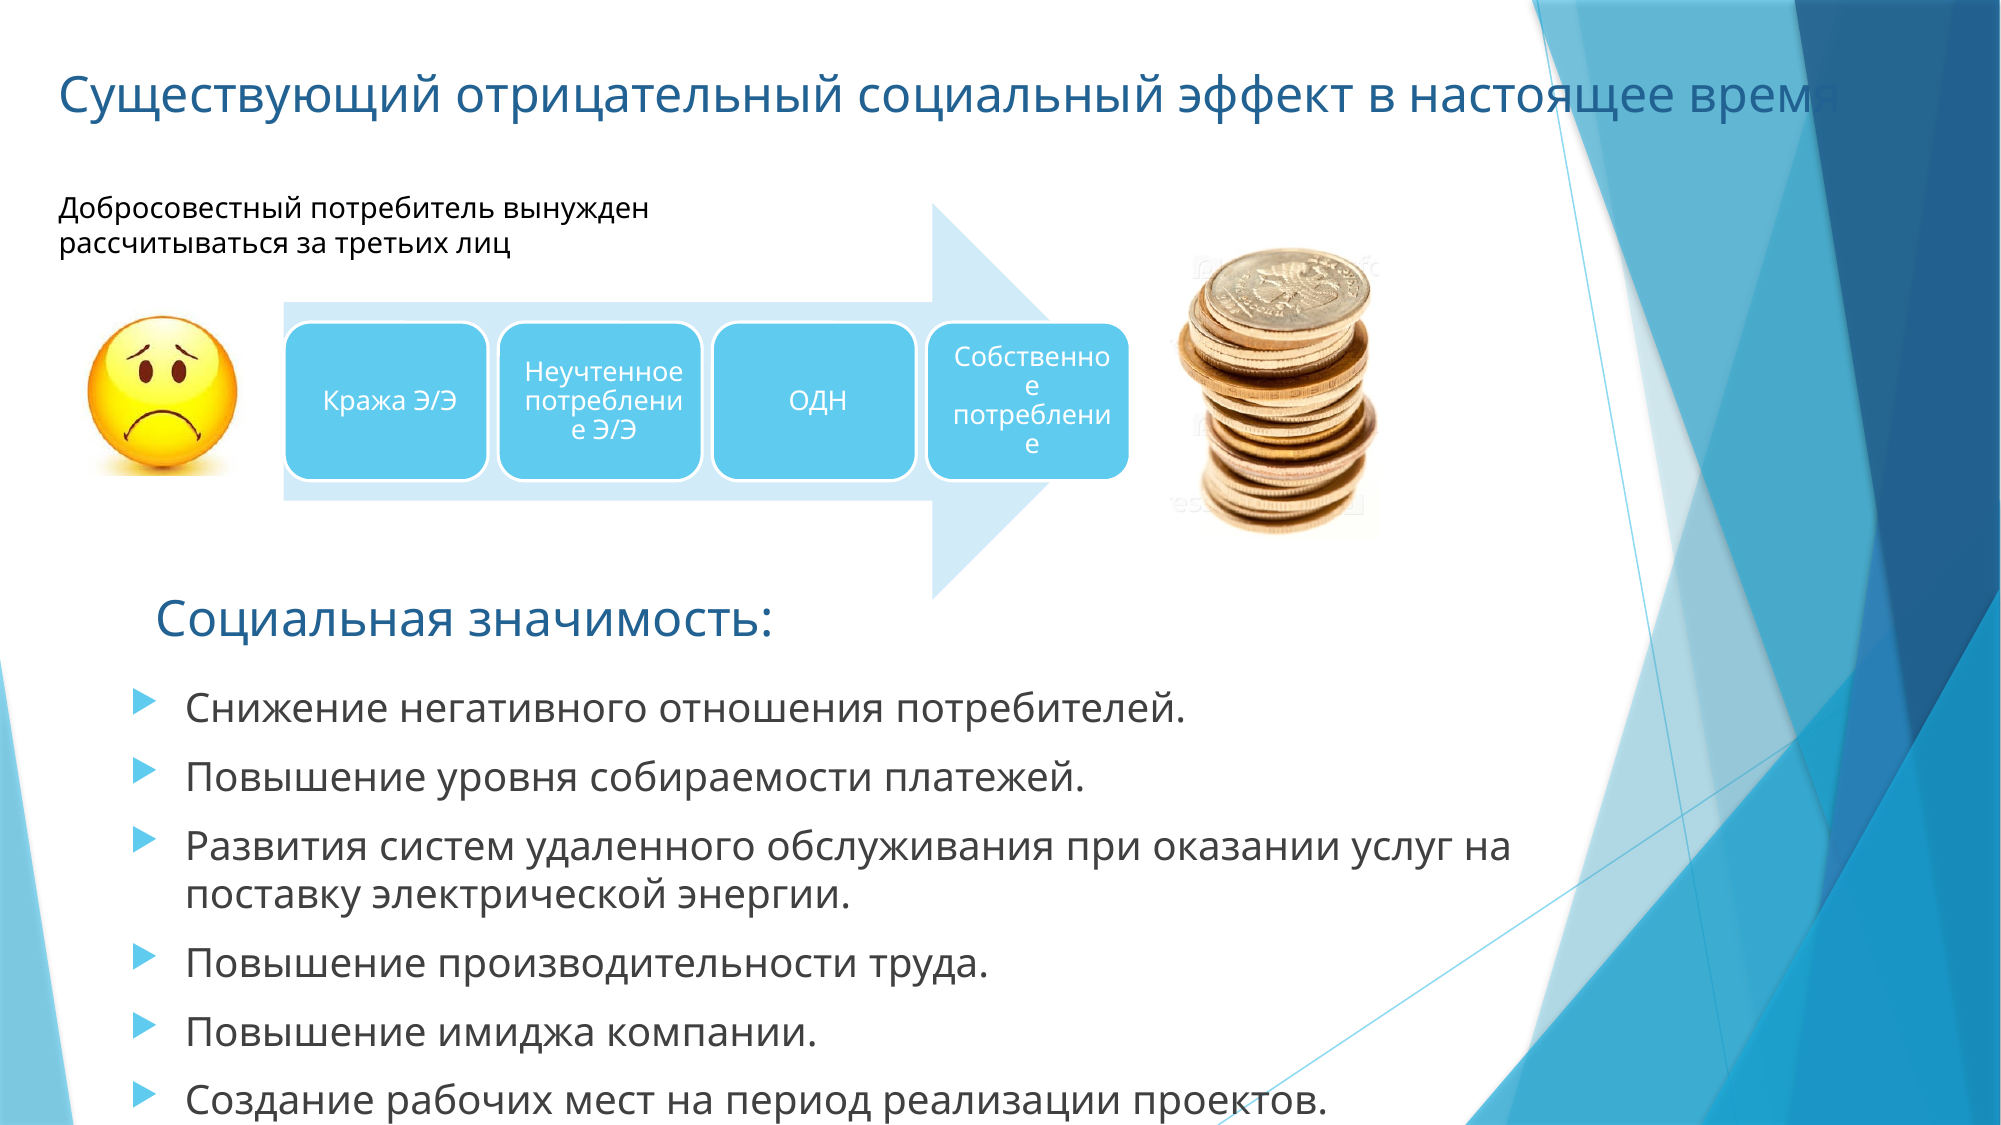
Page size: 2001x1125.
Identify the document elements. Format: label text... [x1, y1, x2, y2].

text_box Добросовестный потребитель вынужден рассчитываться за третьих лиц [43, 181, 679, 267]
picture [81, 307, 245, 477]
text_box Социальная значимость: [0, 579, 1171, 657]
title Существующий отрицательный социальный эффект в настоящее время [43, 55, 1958, 152]
picture [1169, 245, 1380, 540]
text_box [283, 202, 1132, 601]
text_box Снижение негативного отношения потребителей. Повышение уровня собираемости платежей. Развития систем удаленного обслуживания при оказании услуг на поставку электрической энергии. Повышение производительности труда. Повышение имиджа компании. Создание рабочих мест на период реализации проектов. [115, 674, 1684, 1125]
